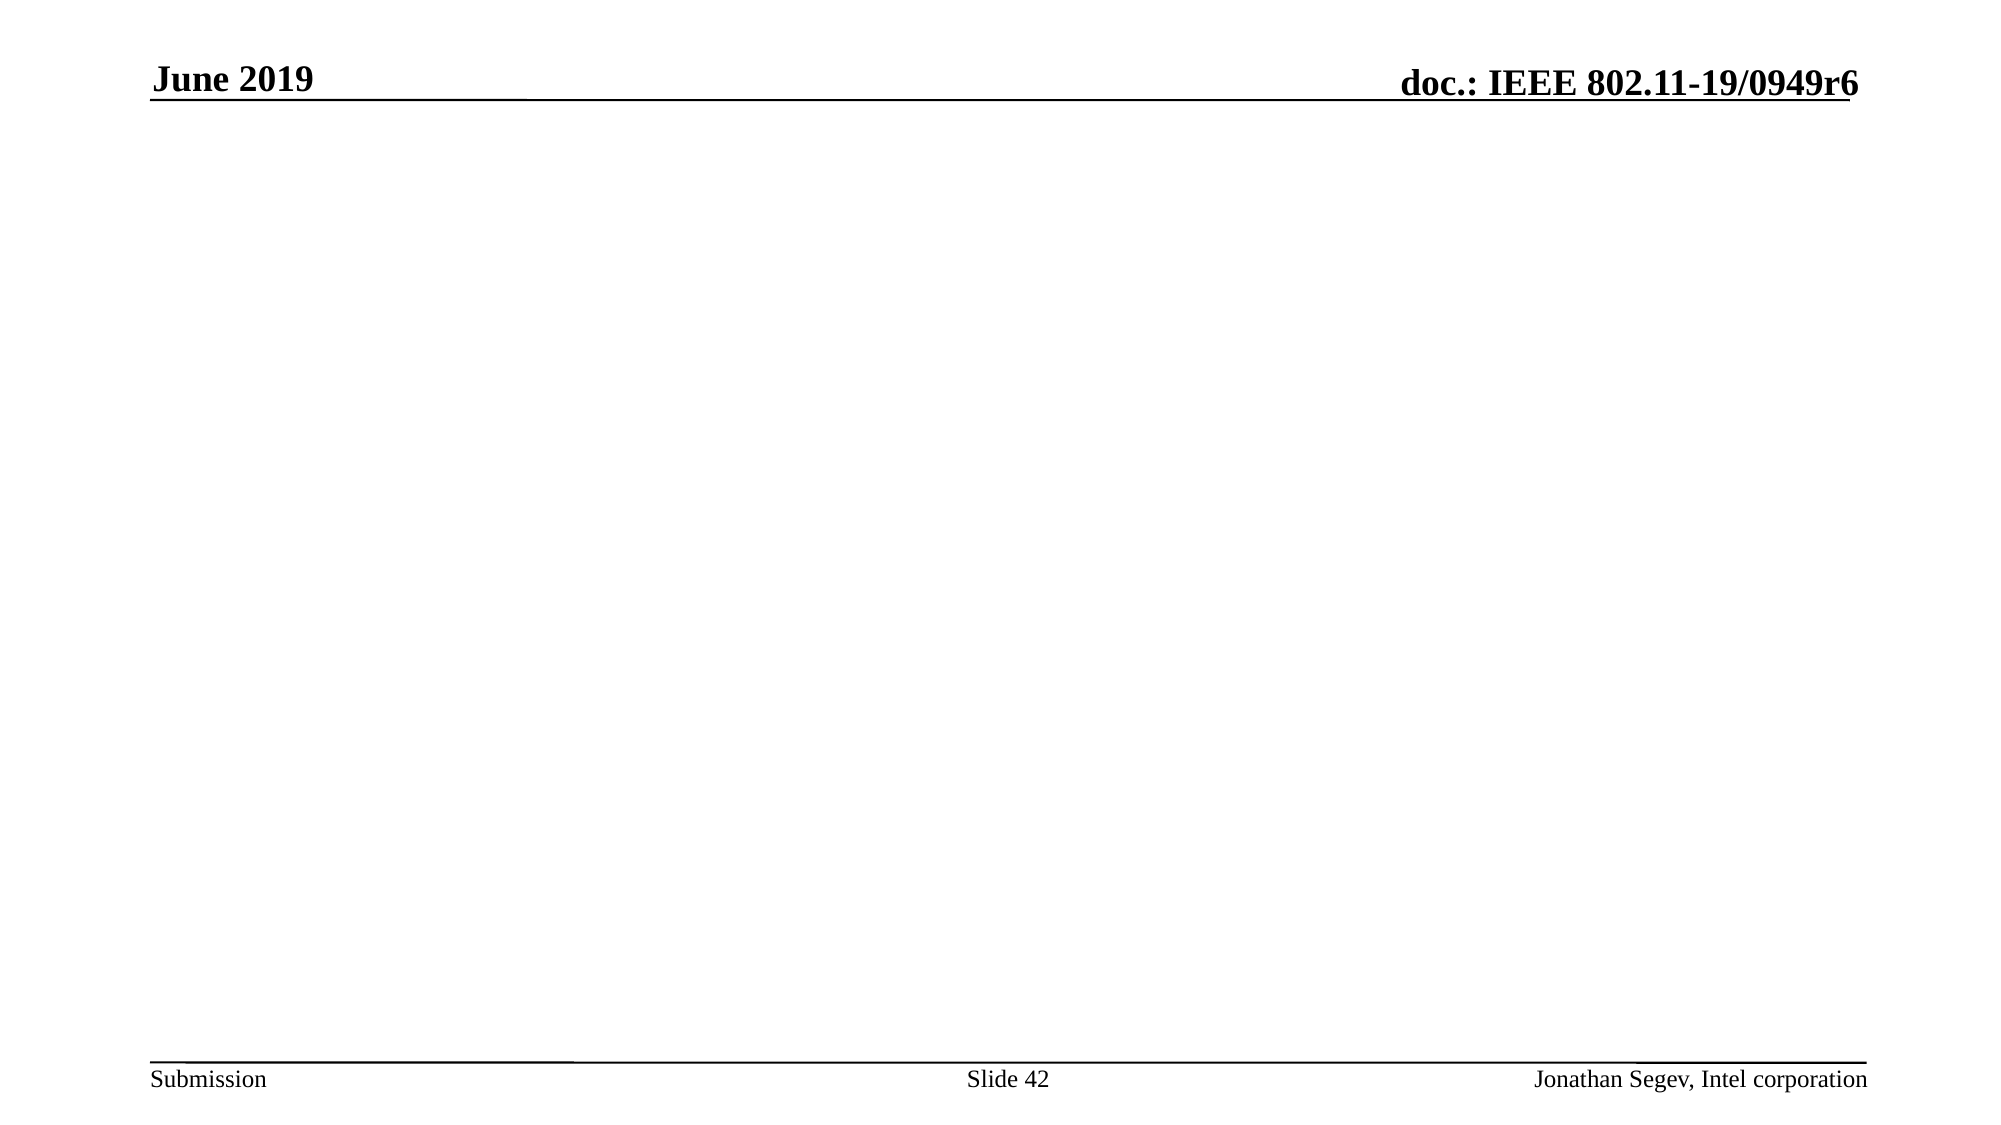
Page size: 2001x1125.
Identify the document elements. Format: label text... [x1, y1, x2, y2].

slide_number Slide 42 [950, 1061, 1067, 1123]
footer Jonathan Segev, Intel corporation [1171, 1061, 1869, 1093]
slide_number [152, 54, 563, 100]
